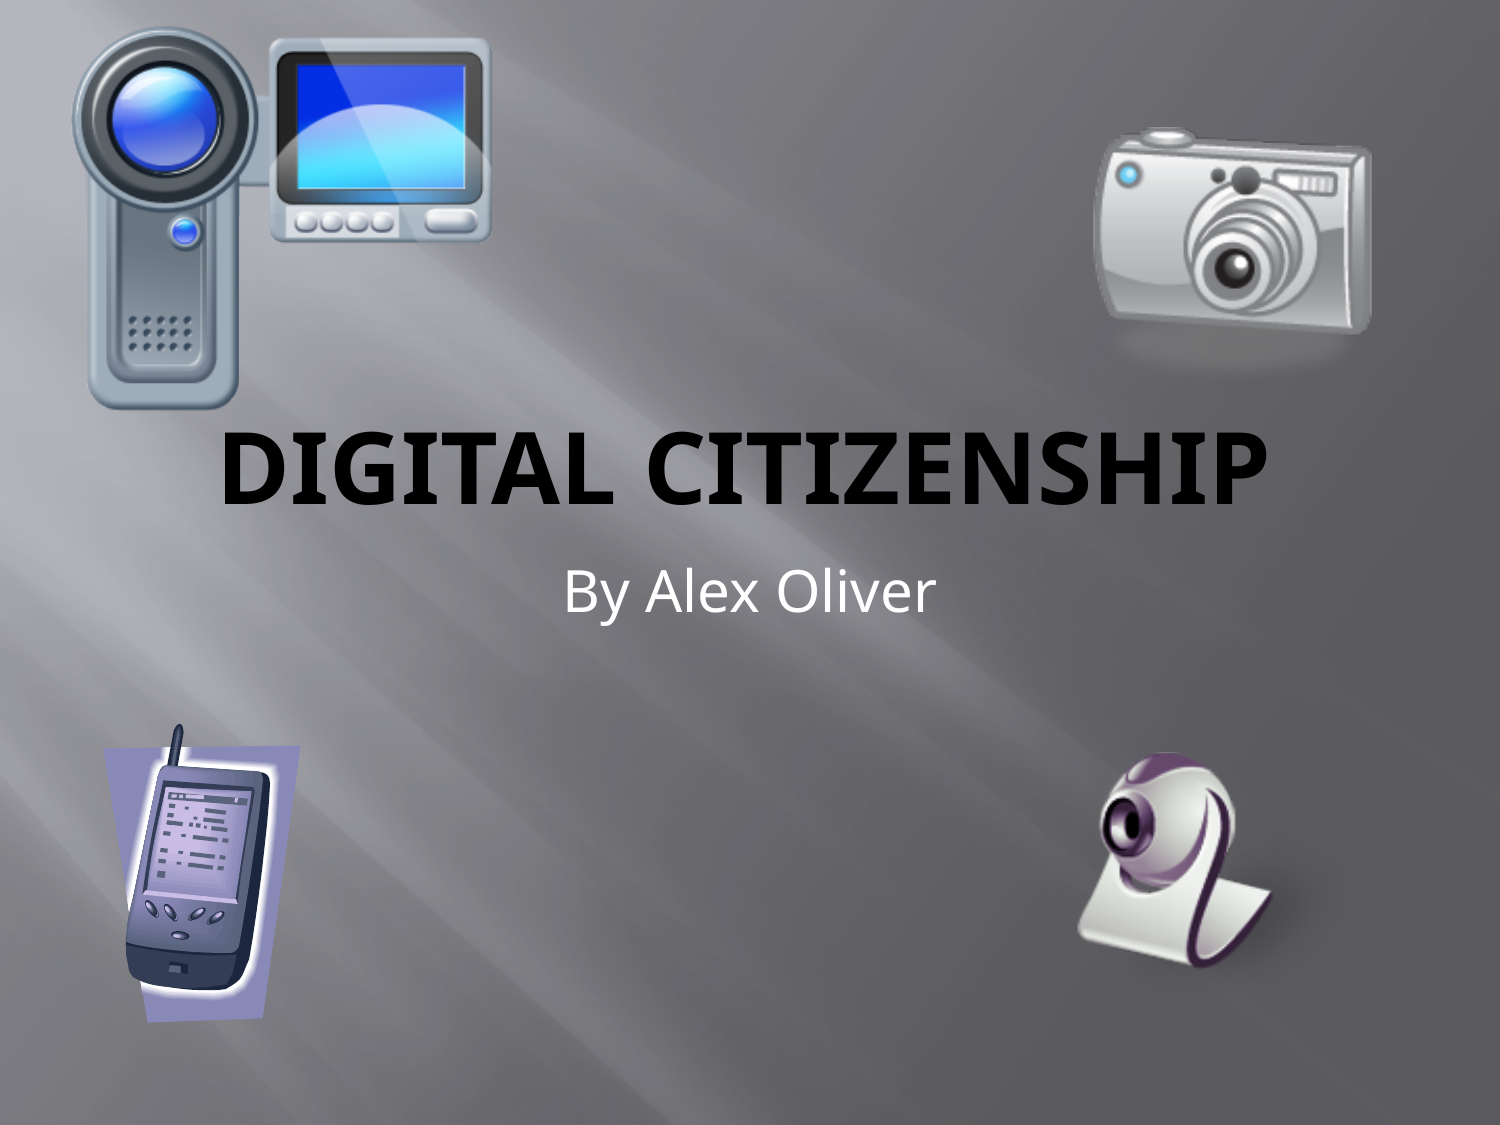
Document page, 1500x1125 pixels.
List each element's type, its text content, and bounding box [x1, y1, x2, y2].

picture [102, 723, 301, 1023]
subtitle By Alex Oliver [225, 546, 1275, 834]
picture [55, 0, 506, 433]
picture [1045, 703, 1359, 1019]
picture [1081, 80, 1383, 381]
title Digital Citizenship [69, 224, 1420, 525]
